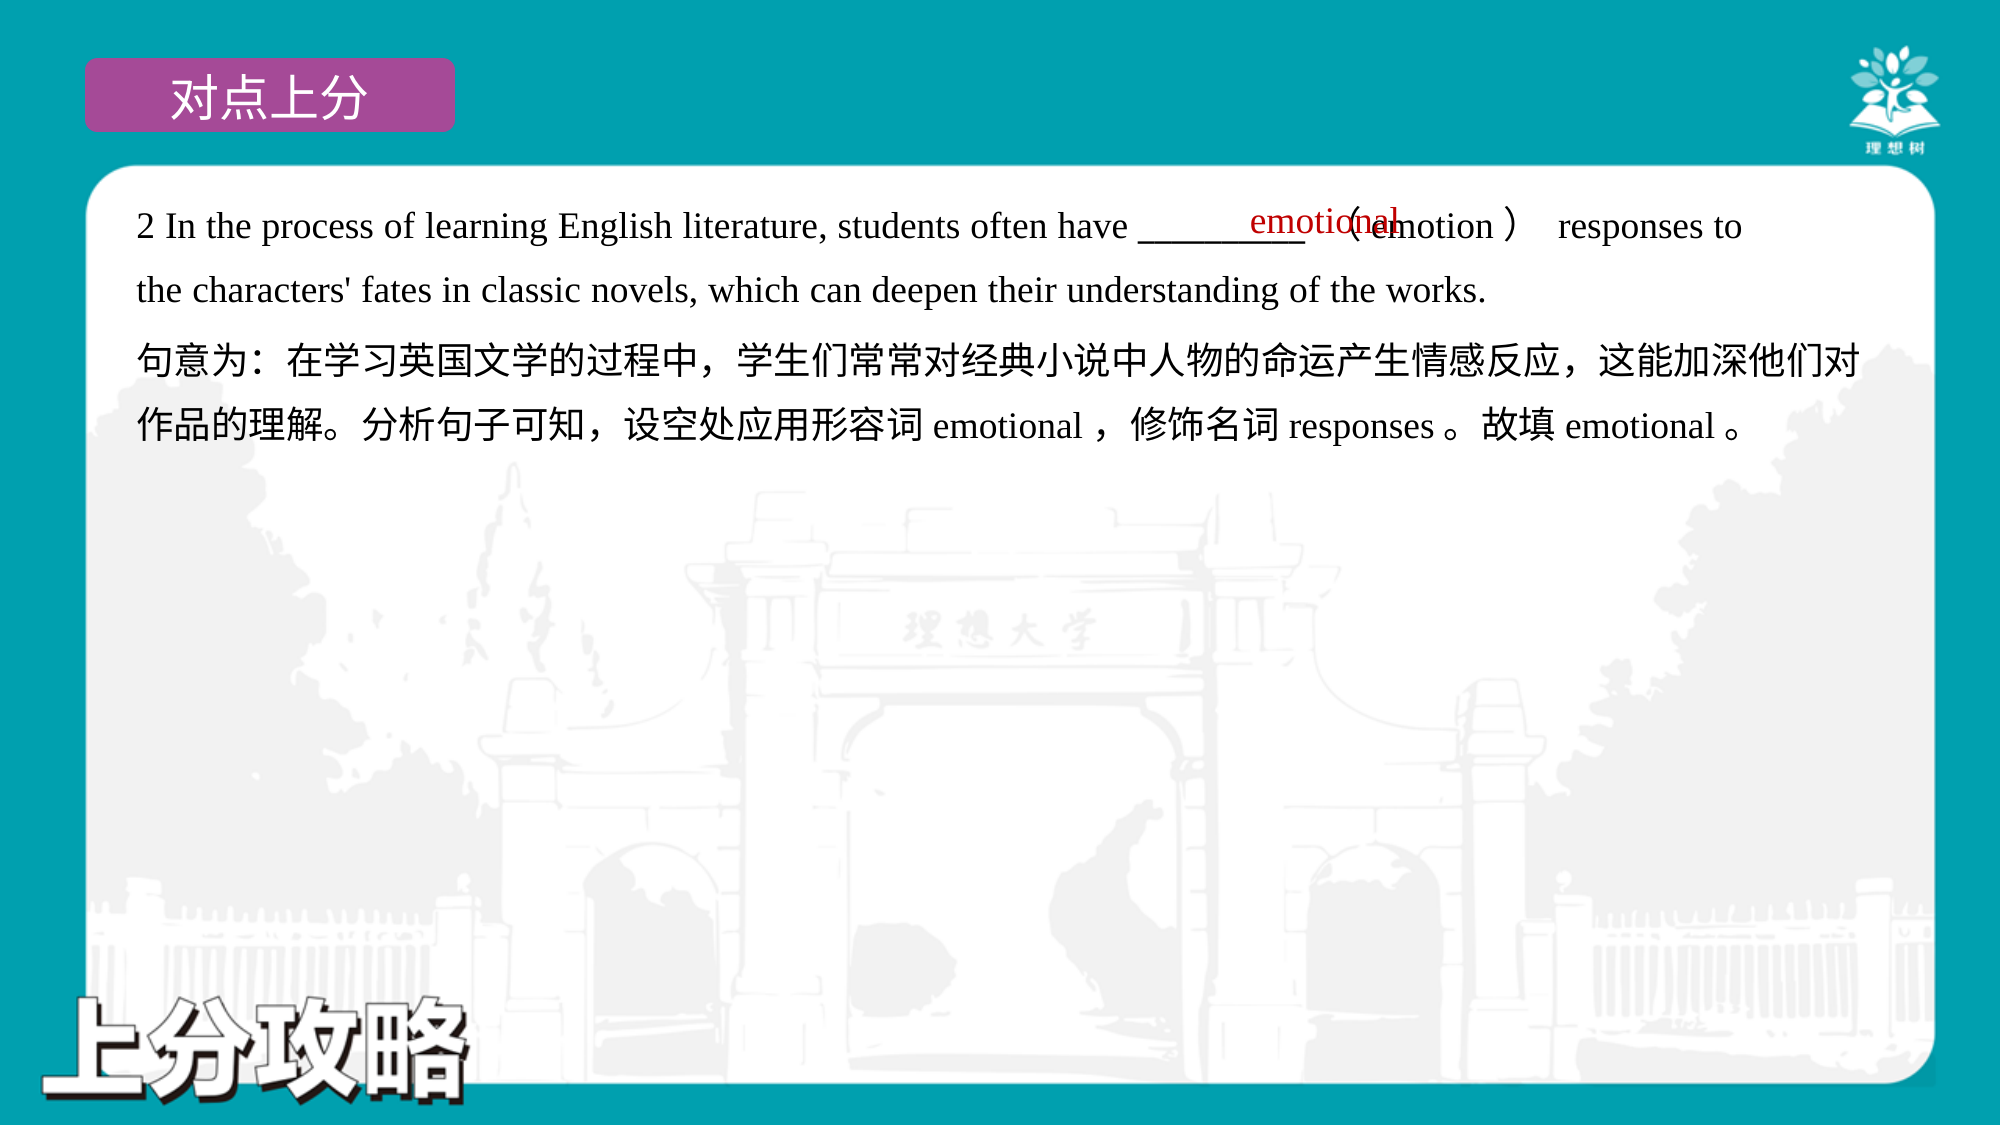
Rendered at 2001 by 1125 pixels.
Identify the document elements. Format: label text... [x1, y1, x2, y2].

text_box emotional [1236, 172, 1414, 234]
picture [0, 0, 2000, 1125]
text_box 2 In the process of learning English literature, students often have __________ （emotion） responses to the characters' fates in classic novels, which can deepen their understanding of the works. [136, 176, 1865, 304]
text_box 句意为：在学习英国文学的过程中，学生们常常对经典小说中人物的命运产生情感反应，这能加深他们对 作品的理解。分析句子可知，设空处应用形容词emotional，修饰名词responses。故填emotional。 [136, 312, 1865, 440]
